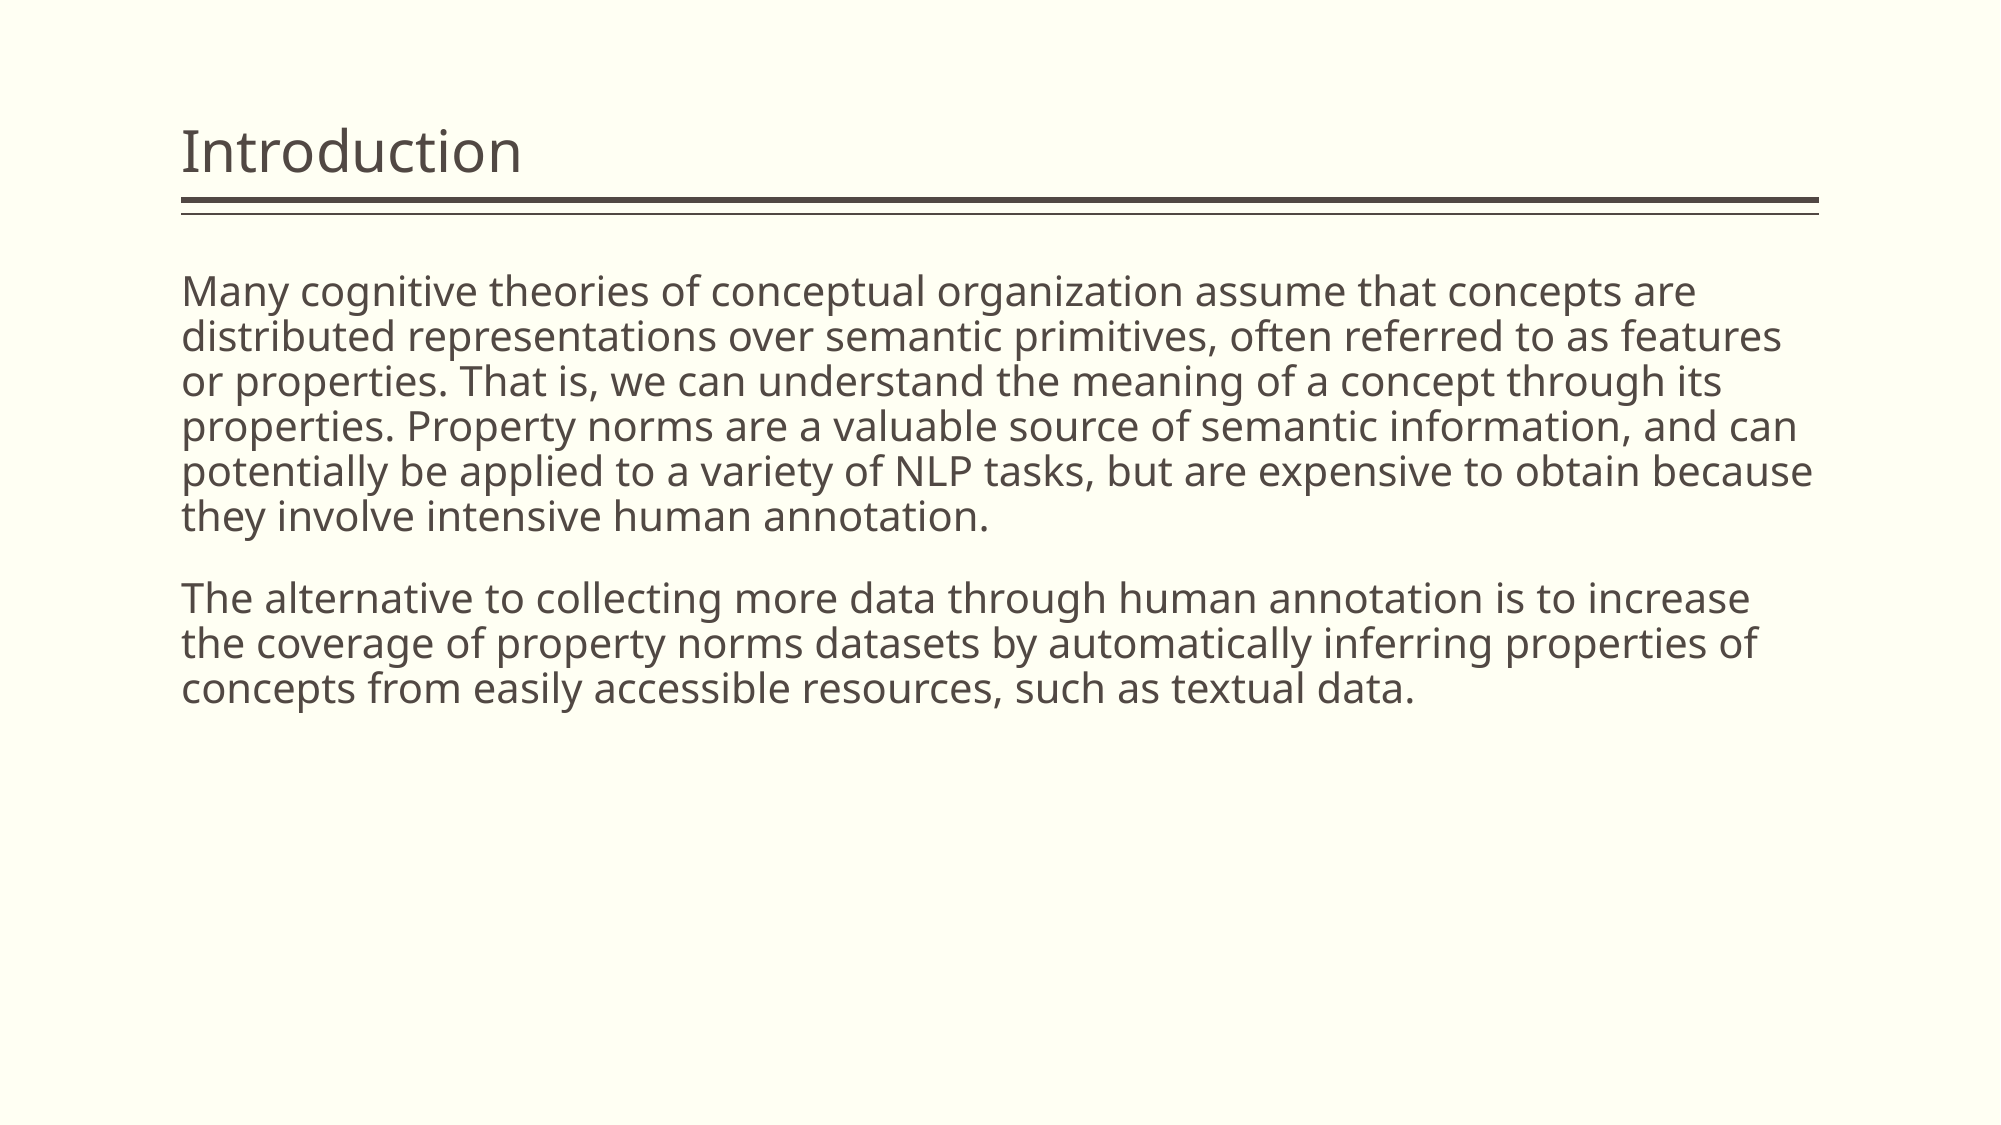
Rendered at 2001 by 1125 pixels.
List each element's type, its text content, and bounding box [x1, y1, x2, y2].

title Introduction [181, 12, 1819, 193]
list Many cognitive theories of conceptual organization assume that concepts are distributed representations over semantic primitives, often referred to as features or properties. That is, we can understand the meaning of a concept through its properties. Property norms are a valuable source of semantic information, and can potentially be applied to a variety of NLP tasks, but are expensive to obtain because they involve intensive human annotation. The alternative to collecting more data through human annotation is to increase the coverage of property norms datasets by automatically inferring properties of concepts from easily accessible resources, such as textual data. [181, 262, 1819, 1013]
